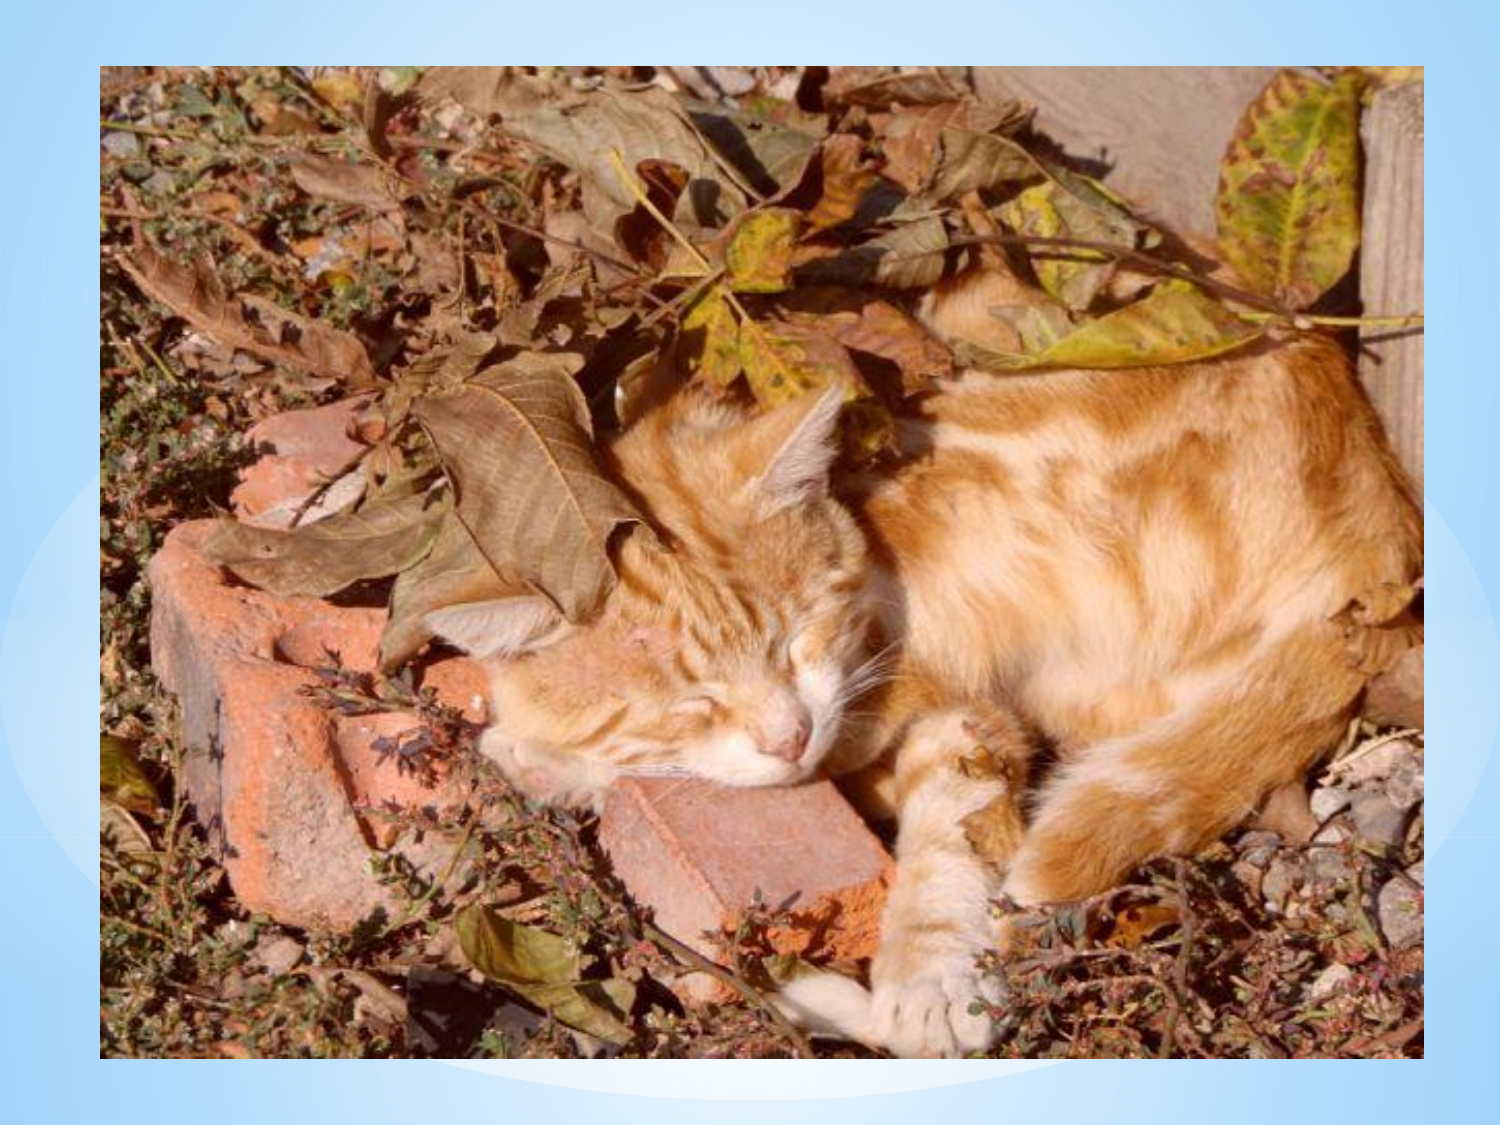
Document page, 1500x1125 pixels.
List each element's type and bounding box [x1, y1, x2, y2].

picture [100, 66, 1424, 1059]
